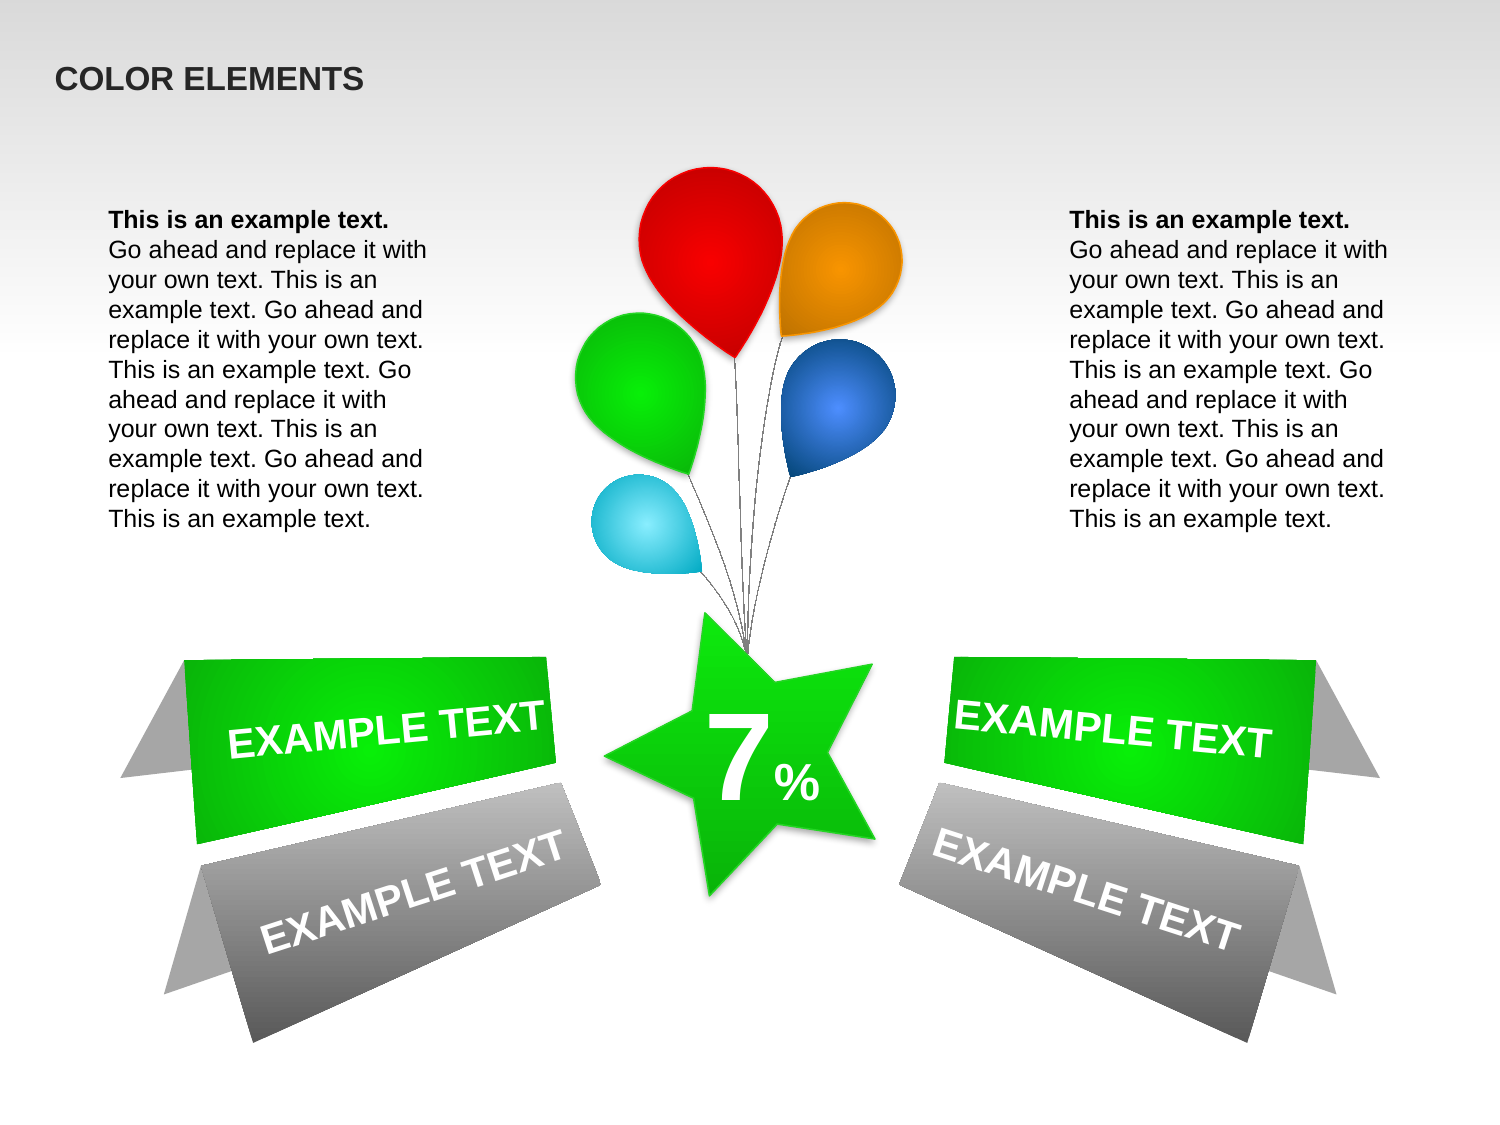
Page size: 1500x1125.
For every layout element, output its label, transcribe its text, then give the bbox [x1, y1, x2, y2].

text_box [698, 834, 769, 897]
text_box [211, 694, 597, 923]
text_box COLOR ELEMENTS [39, 49, 598, 105]
text_box [836, 791, 876, 840]
text_box This is an example text. Go ahead and replace it with your own text. This is an example text. Go ahead and replace it with your own text. This is an example text. Go ahead and replace it with your own text. This is an example text. Go ahead and replace it with your own text. This is an example text. [1054, 196, 1418, 541]
text_box [1309, 661, 1381, 779]
text_box [120, 660, 191, 779]
text_box EXAMPLE TEXT [936, 678, 1299, 777]
text_box [850, 668, 872, 710]
text_box EXAMPLE TEXT [911, 803, 1272, 976]
text_box [220, 931, 500, 1043]
text_box [200, 864, 206, 883]
text_box [163, 866, 231, 995]
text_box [575, 167, 903, 660]
text_box 7% [689, 668, 850, 834]
text_box This is an example text. Go ahead and replace it with your own text. This is an example text. Go ahead and replace it with your own text. This is an example text. Go ahead and replace it with your own text. This is an example text. Go ahead and replace it with your own text. This is an example text. [93, 196, 457, 541]
text_box [184, 656, 550, 845]
text_box [899, 782, 1300, 1043]
text_box [603, 711, 689, 797]
text_box [1269, 867, 1337, 995]
text_box [0, 0, 1500, 717]
text_box [944, 656, 1317, 845]
